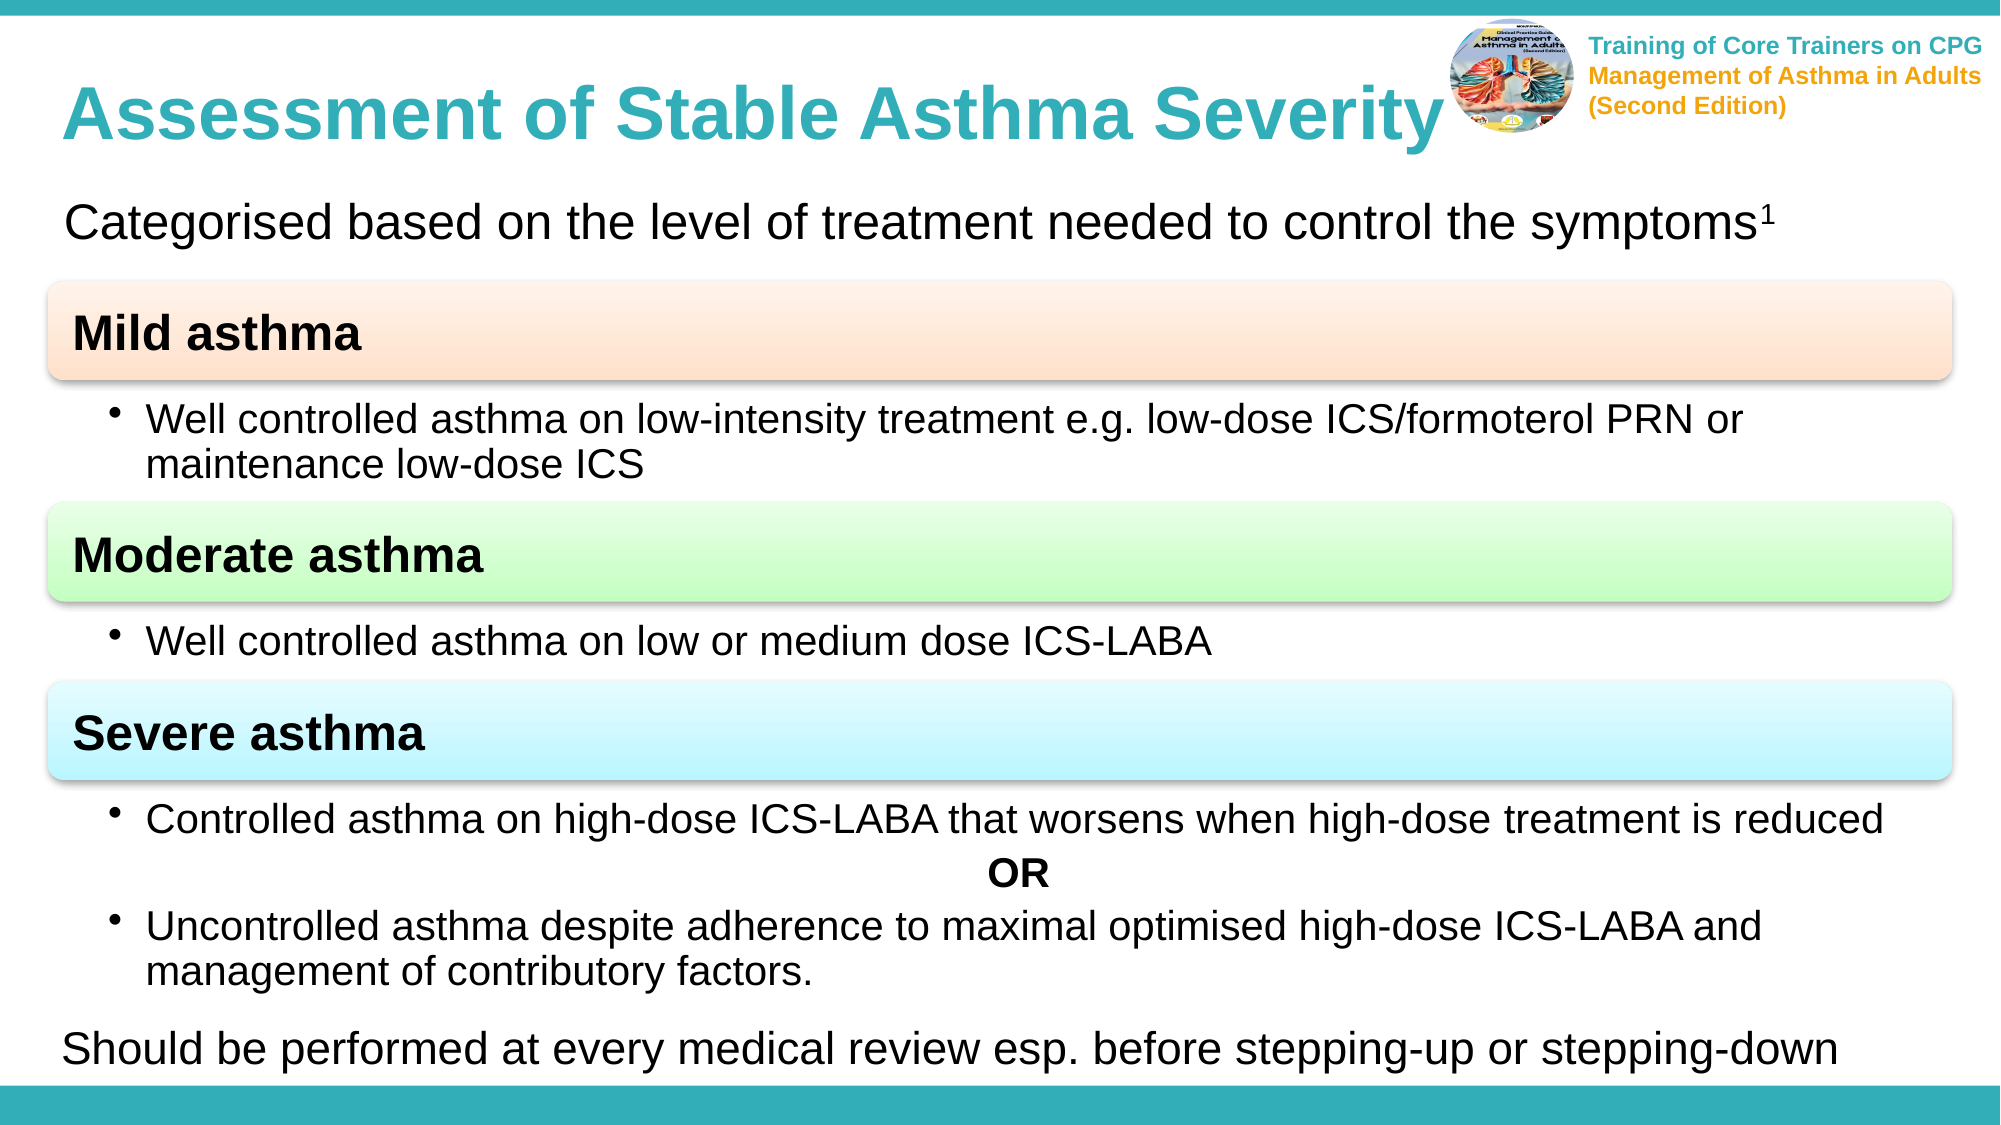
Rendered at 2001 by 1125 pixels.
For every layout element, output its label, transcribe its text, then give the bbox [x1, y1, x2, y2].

text_box Should be performed at every medical review esp. before stepping-up or stepping-down [46, 1011, 1999, 1081]
list Assessment of Stable Asthma Severity [46, 46, 2000, 173]
text_box Categorised based on the level of treatment needed to control the symptoms1 [49, 182, 1925, 258]
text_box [47, 278, 1953, 1012]
picture [1459, 18, 1565, 46]
